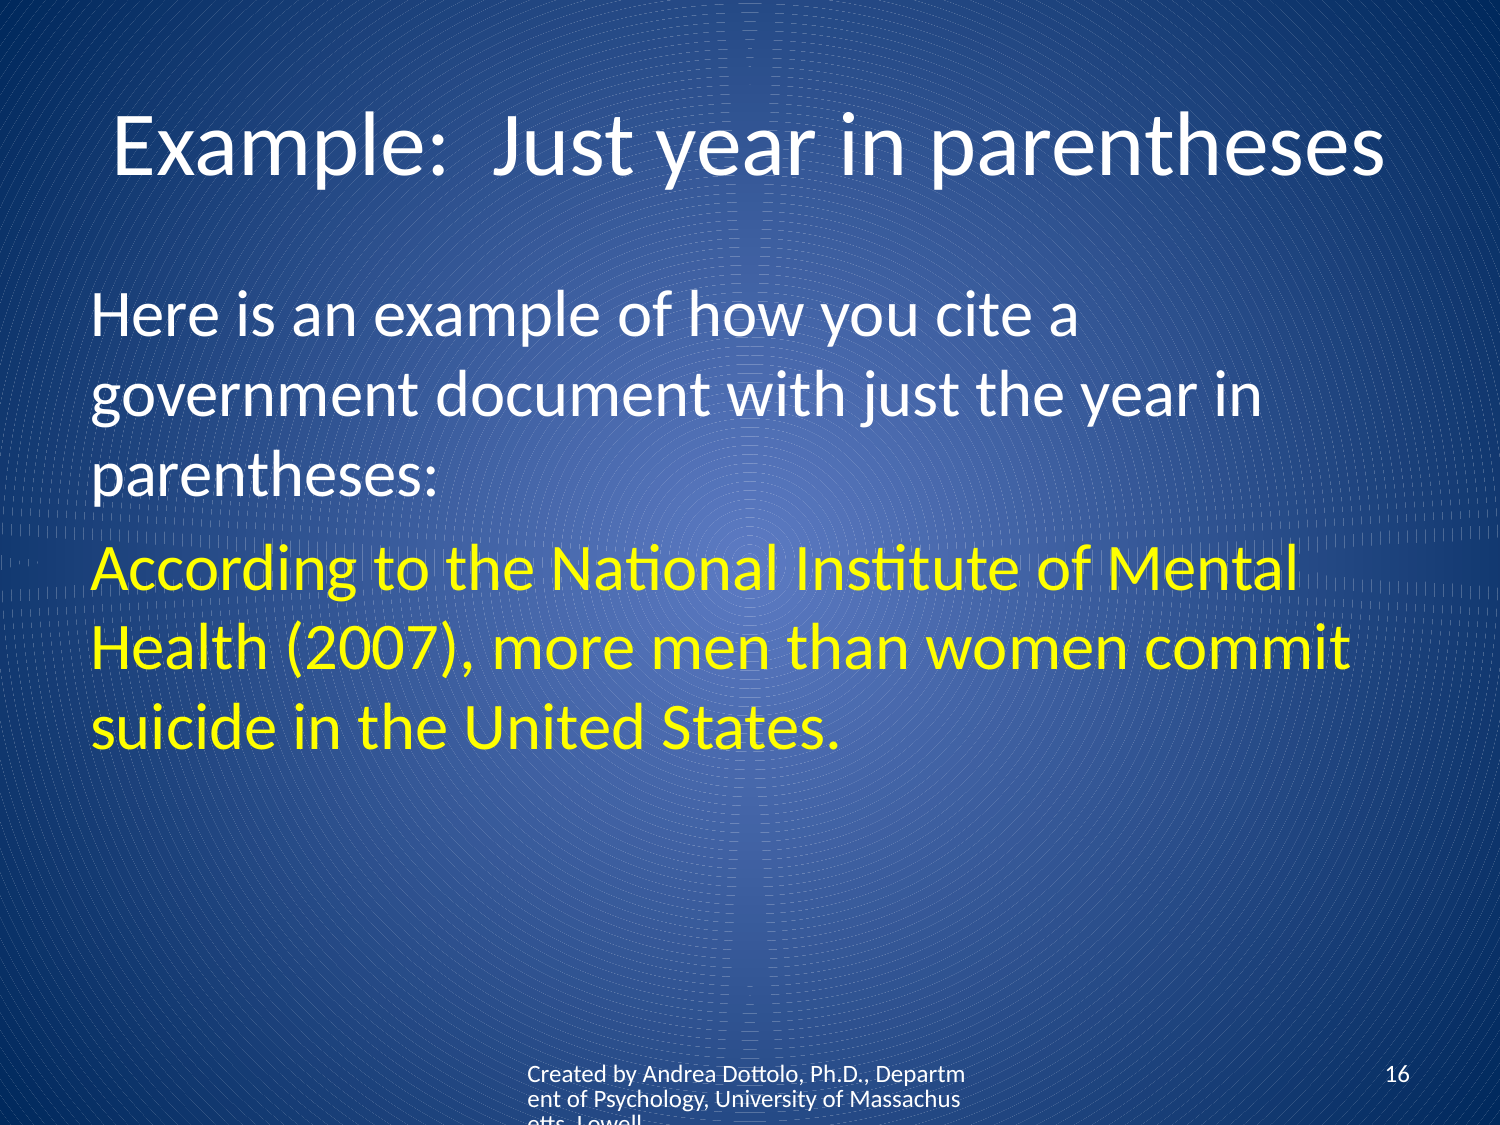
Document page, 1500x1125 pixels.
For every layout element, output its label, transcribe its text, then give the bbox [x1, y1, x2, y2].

list Here is an example of how you cite a government document with just the year in parentheses: According to the National Institute of Mental Health (2007), more men than women commit suicide in the United States. [75, 262, 1425, 1005]
slide_number 16 [1074, 1042, 1425, 1103]
title Example: Just year in parentheses [75, 45, 1425, 233]
footer Created by Andrea Dottolo, Ph.D., Department of Psychology, University of Massachusetts, Lowell [512, 1042, 988, 1103]
